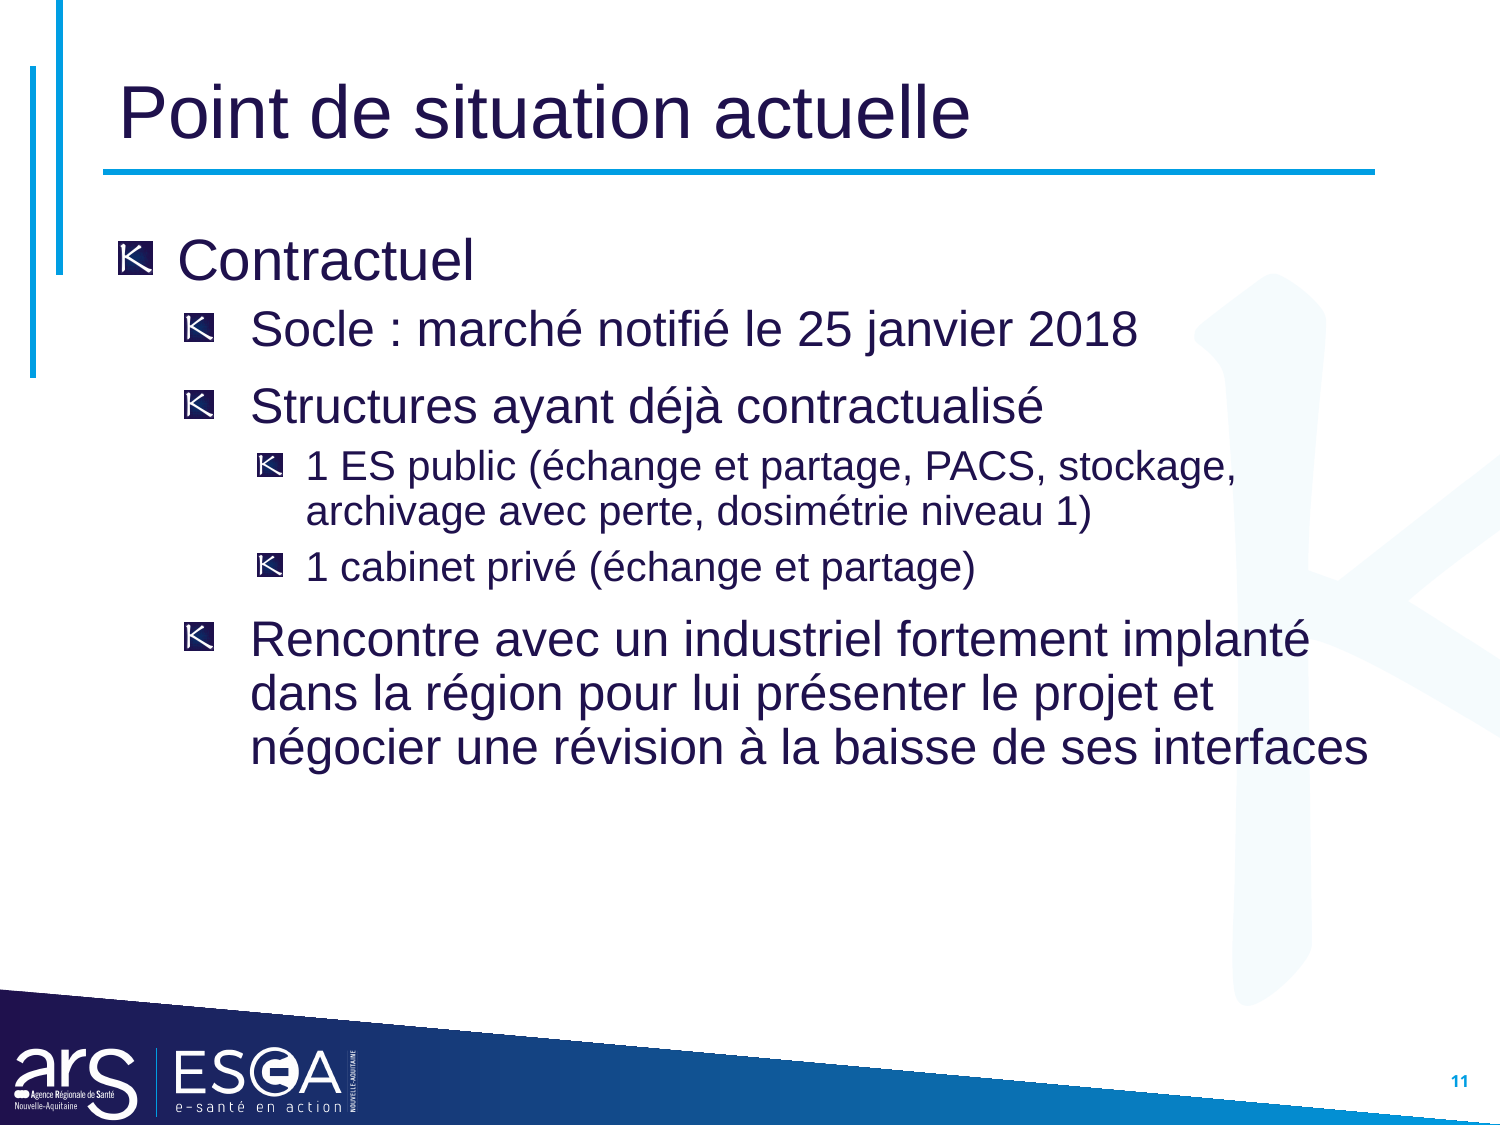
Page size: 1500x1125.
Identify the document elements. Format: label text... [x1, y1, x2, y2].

picture [184, 390, 213, 419]
title Point de situation actuelle [103, 59, 1397, 169]
list Contractuel Socle : marché notifié le 25 janvier 2018 Structures ayant déjà contractualisé 1 ES public (échange et partage, PACS, stockage, archivage avec perte, dosimétrie niveau 1) 1 cabinet privé (échange et partage) Rencontre avec un industriel fortement implanté dans la région pour lui présenter le projet et négocier une révision à la baisse de ses interfaces [103, 222, 1396, 1026]
picture [118, 241, 151, 275]
slide_number 11 [1428, 1064, 1485, 1100]
picture [175, 1047, 358, 1115]
picture [257, 453, 282, 477]
picture [184, 313, 213, 342]
picture [184, 622, 213, 651]
picture [0, 1033, 150, 1125]
picture [257, 553, 282, 577]
